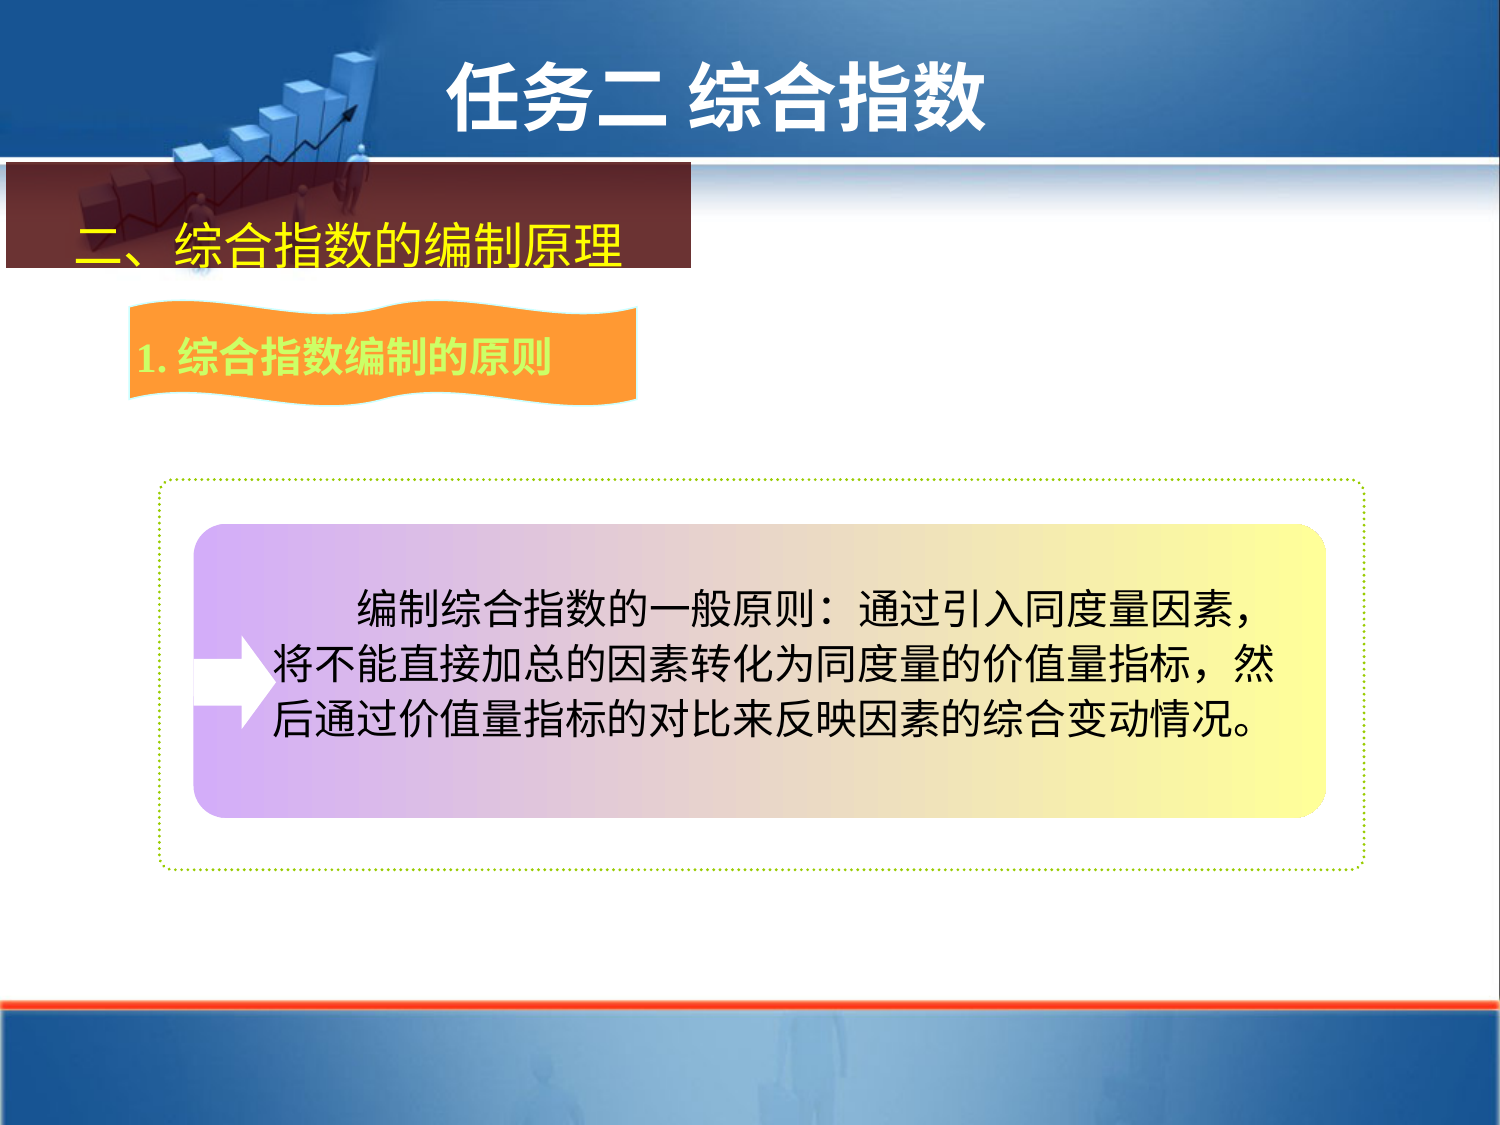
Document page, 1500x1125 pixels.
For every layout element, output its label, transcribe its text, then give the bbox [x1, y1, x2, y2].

text_box 任务二 综合指数 [395, 42, 1500, 148]
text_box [124, 299, 638, 407]
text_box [159, 479, 1365, 870]
text_box 二、综合指数的编制原理 [6, 162, 691, 268]
picture [0, 0, 1500, 1125]
